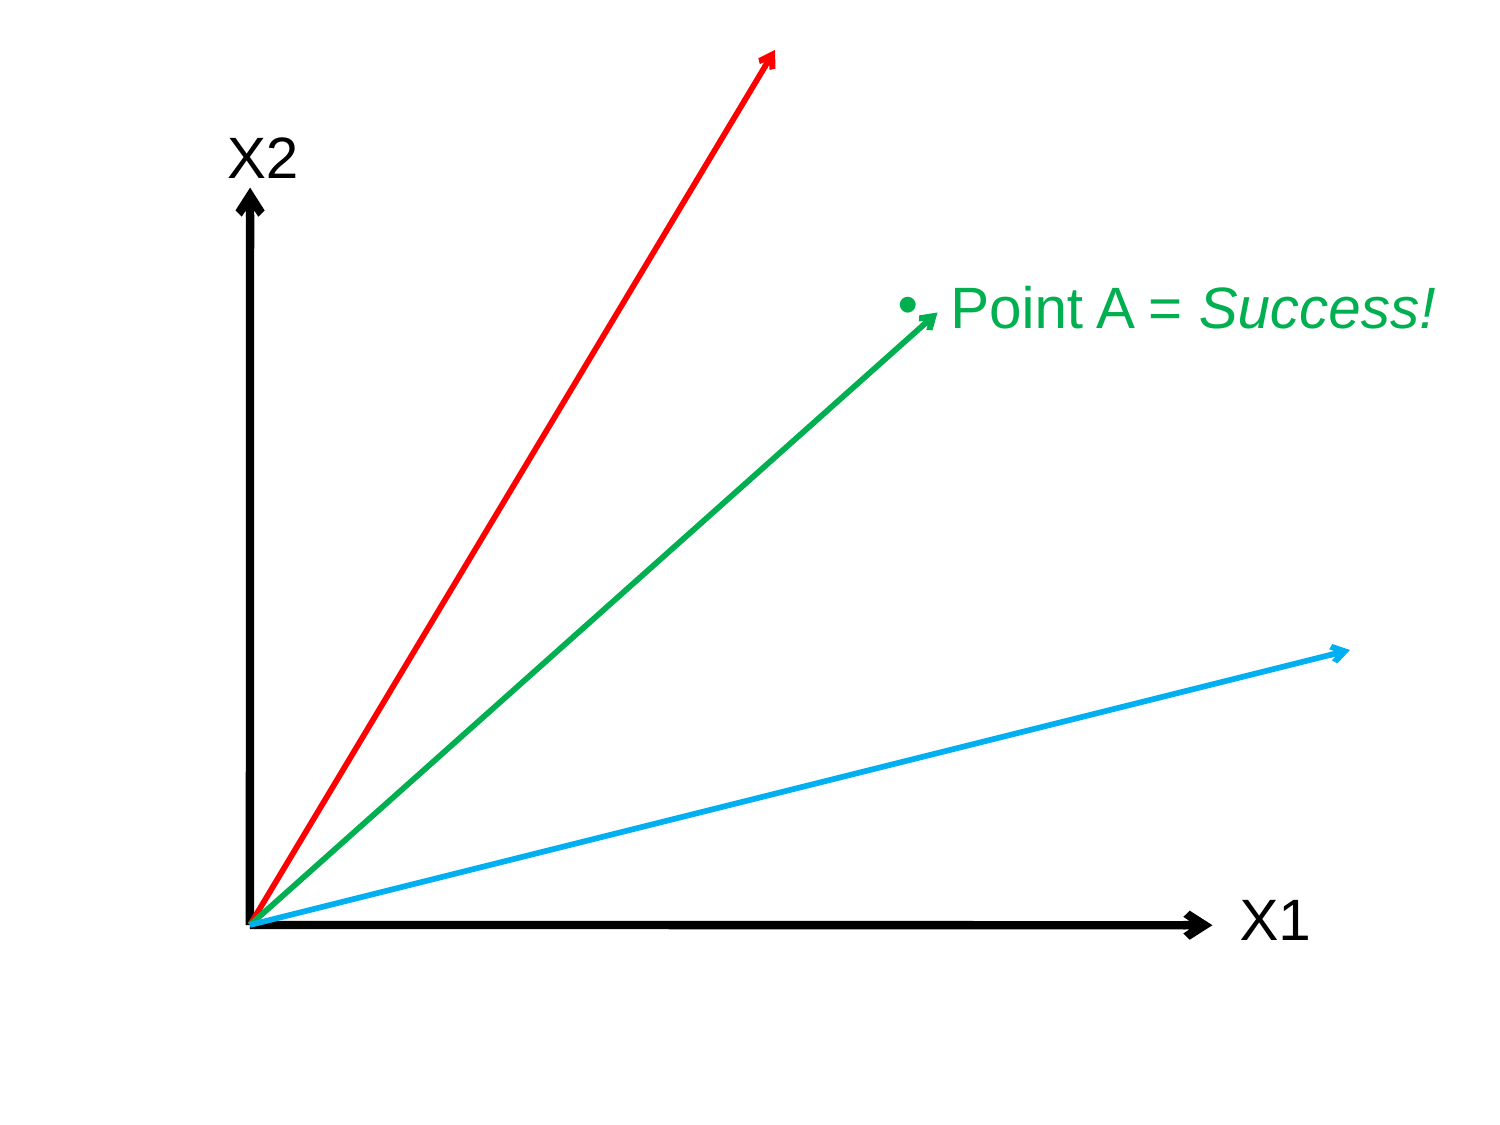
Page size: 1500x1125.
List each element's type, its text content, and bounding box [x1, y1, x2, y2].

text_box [249, 649, 1351, 926]
text_box X1 [1224, 875, 1388, 960]
text_box Point A = Success! [954, 262, 1451, 348]
text_box X2 [212, 112, 350, 198]
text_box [249, 312, 938, 649]
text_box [74, 224, 951, 751]
